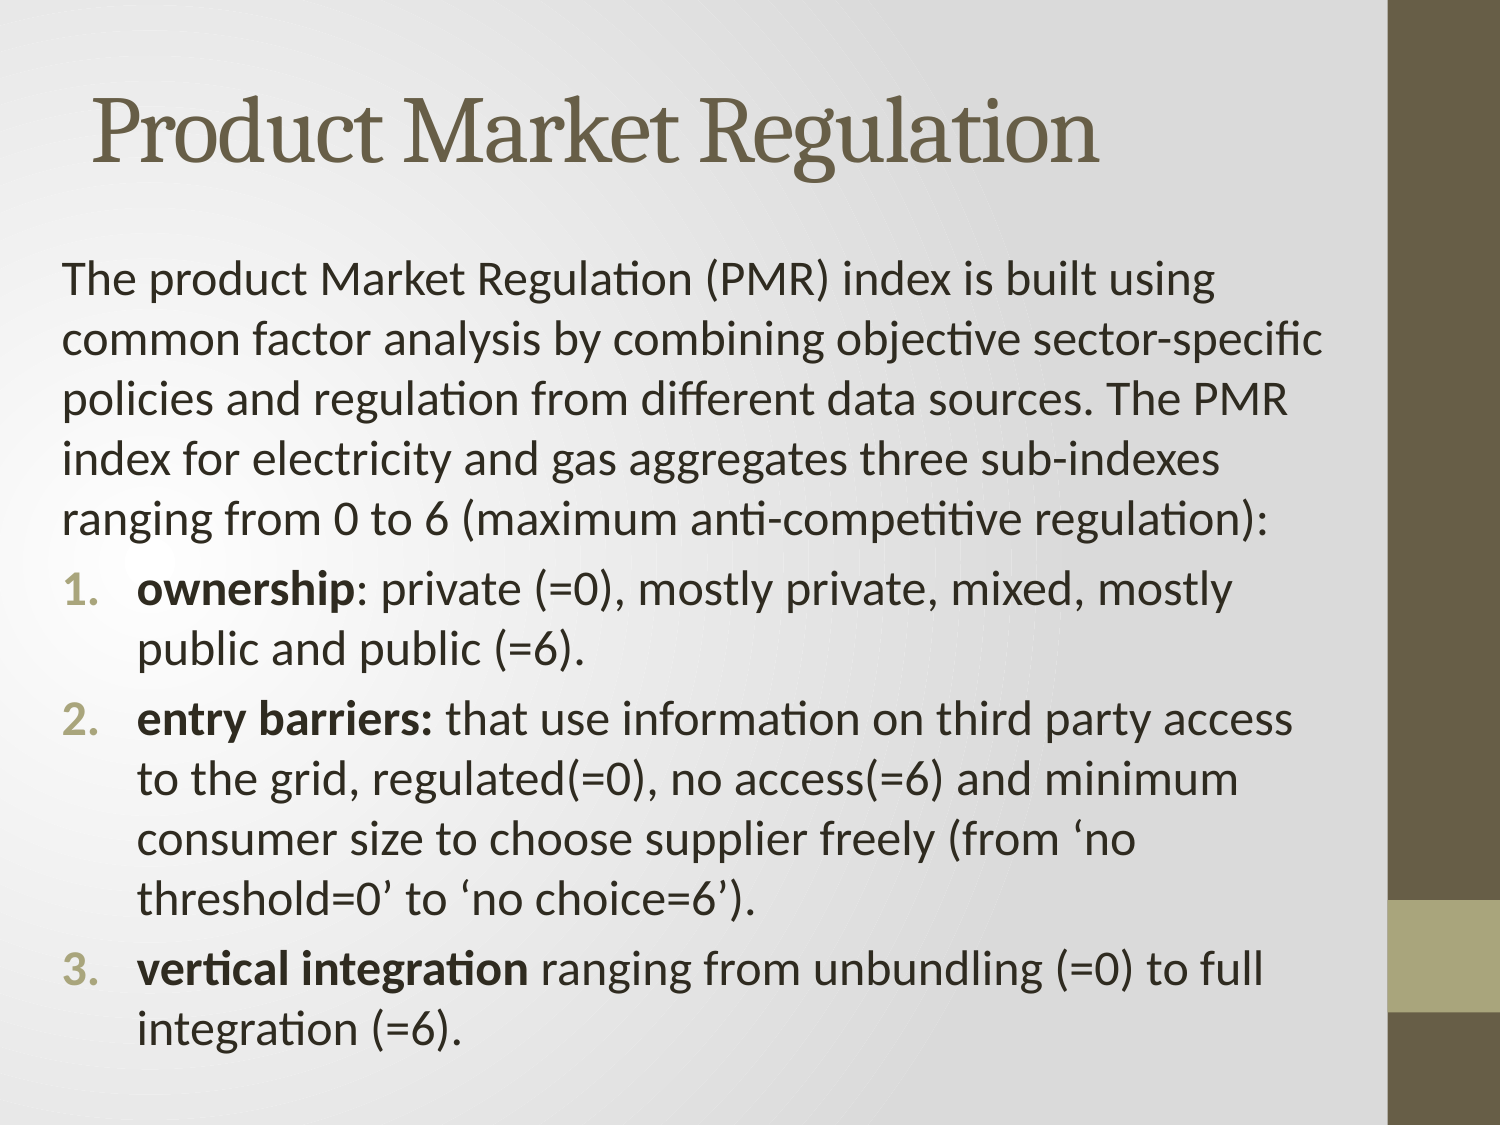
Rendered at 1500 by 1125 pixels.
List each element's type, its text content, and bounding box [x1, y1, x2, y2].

title Product Market Regulation [75, 30, 1325, 218]
list The product Market Regulation (PMR) index is built using common factor analysis by combining objective sector-specific policies and regulation from different data sources. The PMR index for electricity and gas aggregates three sub-indexes ranging from 0 to 6 (maximum anti-competitive regulation): ownership: private (=0), mostly private, mixed, mostly public and public (=6). entry barriers: that use information on third party access to the grid, regulated(=0), no access(=6) and minimum consumer size to choose supplier freely (from ‘no threshold=0’ to ‘no choice=6’). vertical integration ranging from unbundling (=0) to full integration (=6). [27, 238, 1358, 1098]
